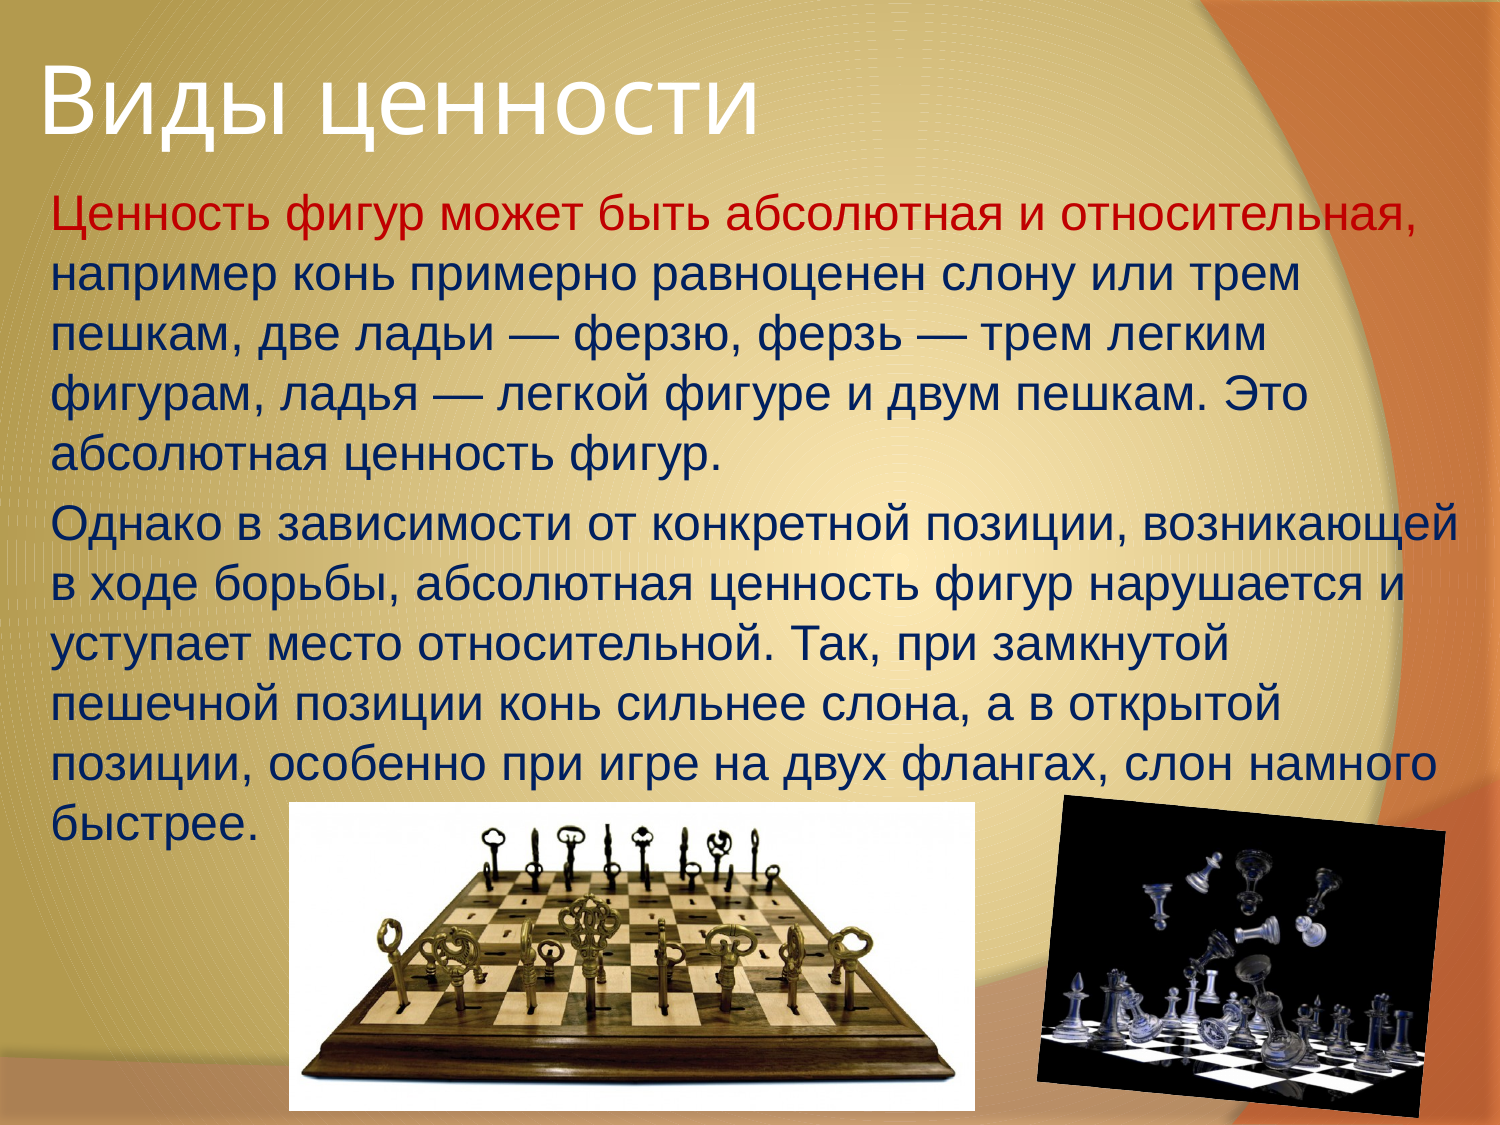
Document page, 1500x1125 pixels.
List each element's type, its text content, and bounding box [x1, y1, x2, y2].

picture [1037, 795, 1445, 1118]
picture [289, 801, 975, 1111]
list Ценность фигур может быть абсолютная и относительная, например конь примерно равноценен слону или трем пешкам, две ладьи — ферзю, ферзь — трем легким фигурам, ладья — легкой фигуре и двум пешкам. Это абсолютная ценность фигур. Однако в зависимости от конкретной позиции, возникающей в ходе борьбы, абсолютная ценность фигур нарушается и уступает место относительной. Так, при замкнутой пешечной позиции конь сильнее слона, а в открытой позиции, особенно при игре на двух флангах, слон намного быстрее. [29, 172, 1483, 1083]
title Виды ценности [29, 19, 1277, 172]
